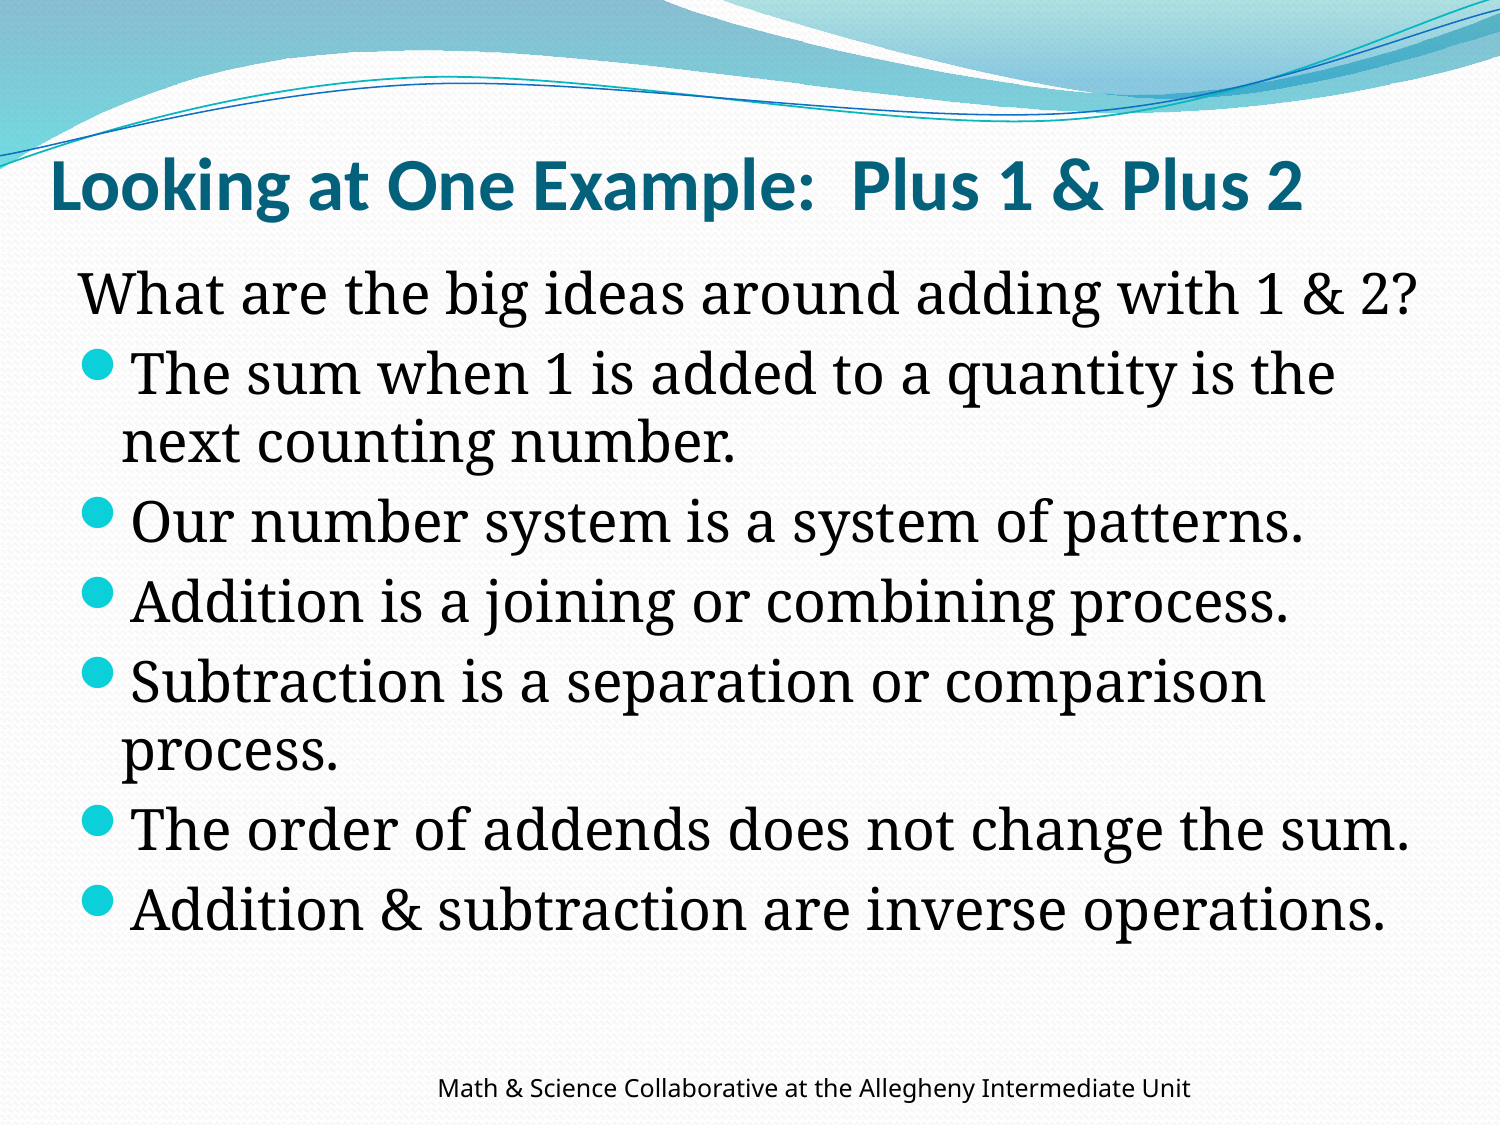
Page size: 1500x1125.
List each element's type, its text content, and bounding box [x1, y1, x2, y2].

list What are the big ideas around adding with 1 & 2? The sum when 1 is added to a quantity is the next counting number. Our number system is a system of patterns. Addition is a joining or combining process. Subtraction is a separation or comparison process. The order of addends does not change the sum. Addition & subtraction are inverse operations. [62, 249, 1438, 950]
title Looking at One Example: Plus 1 & Plus 2 [50, 99, 1500, 225]
footer Math & Science Collaborative at the Allegheny Intermediate Unit [437, 1037, 1450, 1103]
